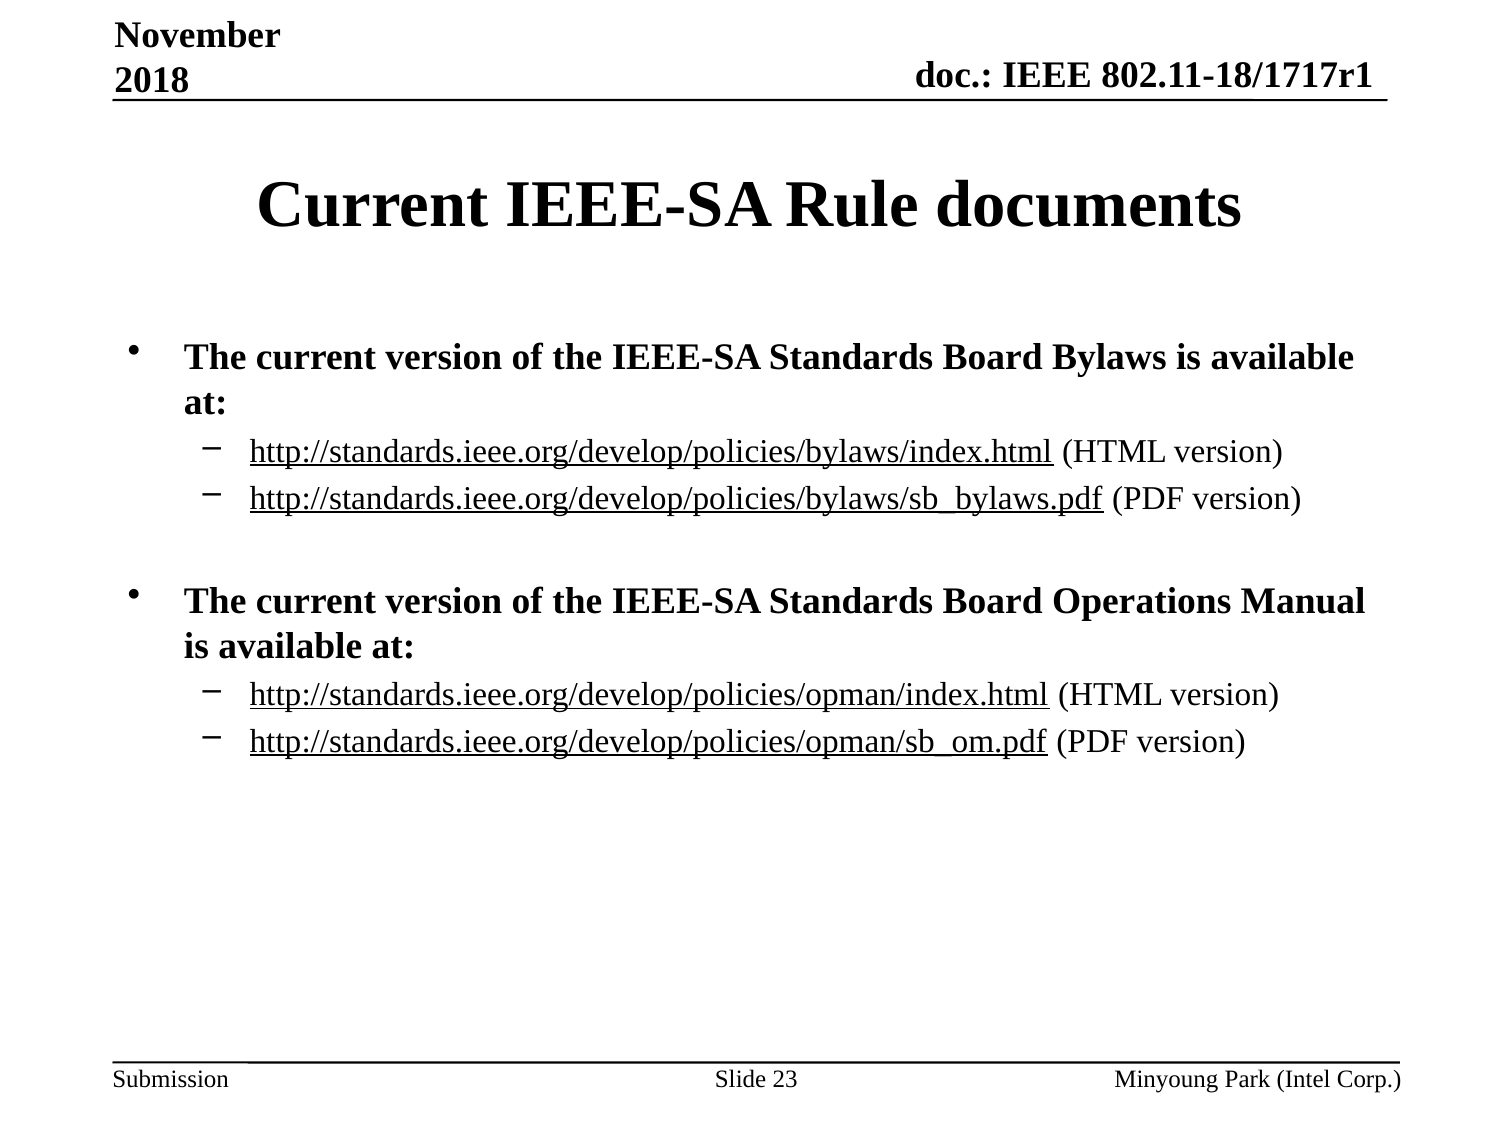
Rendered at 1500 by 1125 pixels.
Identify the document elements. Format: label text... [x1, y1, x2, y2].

slide_number Slide 23 [712, 1061, 800, 1093]
footer Minyoung Park (Intel Corp.) [949, 1061, 1402, 1093]
title Current IEEE-SA Rule documents [112, 112, 1388, 288]
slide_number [114, 54, 335, 101]
list The current version of the IEEE-SA Standards Board Bylaws is available at: http://standards.ieee.org/develop/policies/bylaws/index.html (HTML version) http://standards.ieee.org/develop/policies/bylaws/sb_bylaws.pdf (PDF version) The current version of the IEEE-SA Standards Board Operations Manual is available at: http://standards.ieee.org/develop/policies/opman/index.html (HTML version) http://standards.ieee.org/develop/policies/opman/sb_om.pdf (PDF version) [112, 324, 1388, 1000]
